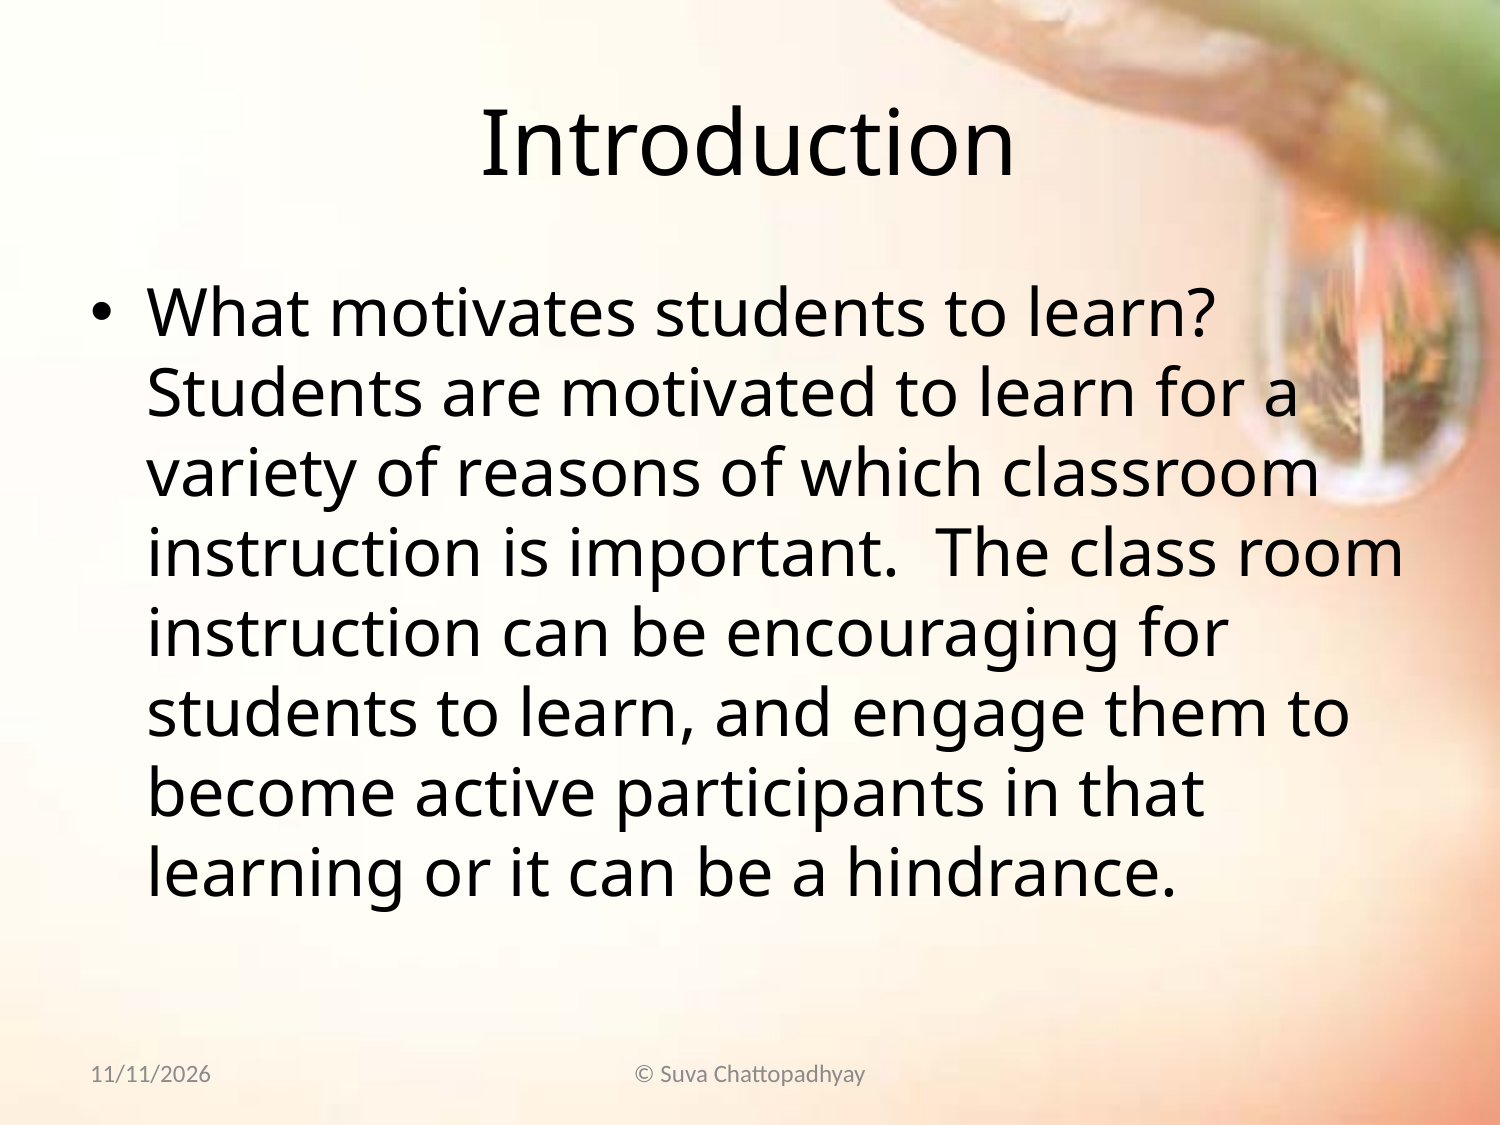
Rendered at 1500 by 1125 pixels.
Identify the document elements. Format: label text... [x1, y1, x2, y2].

title Introduction [75, 45, 1425, 233]
footer © Suva Chattopadhyay [512, 1042, 988, 1103]
picture [0, 0, 1500, 1125]
list What motivates students to learn? Students are motivated to learn for a variety of reasons of which classroom instruction is important. The class room instruction can be encouraging for students to learn, and engage them to become active participants in that learning or it can be a hindrance. [75, 262, 1425, 1005]
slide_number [75, 1042, 425, 1103]
